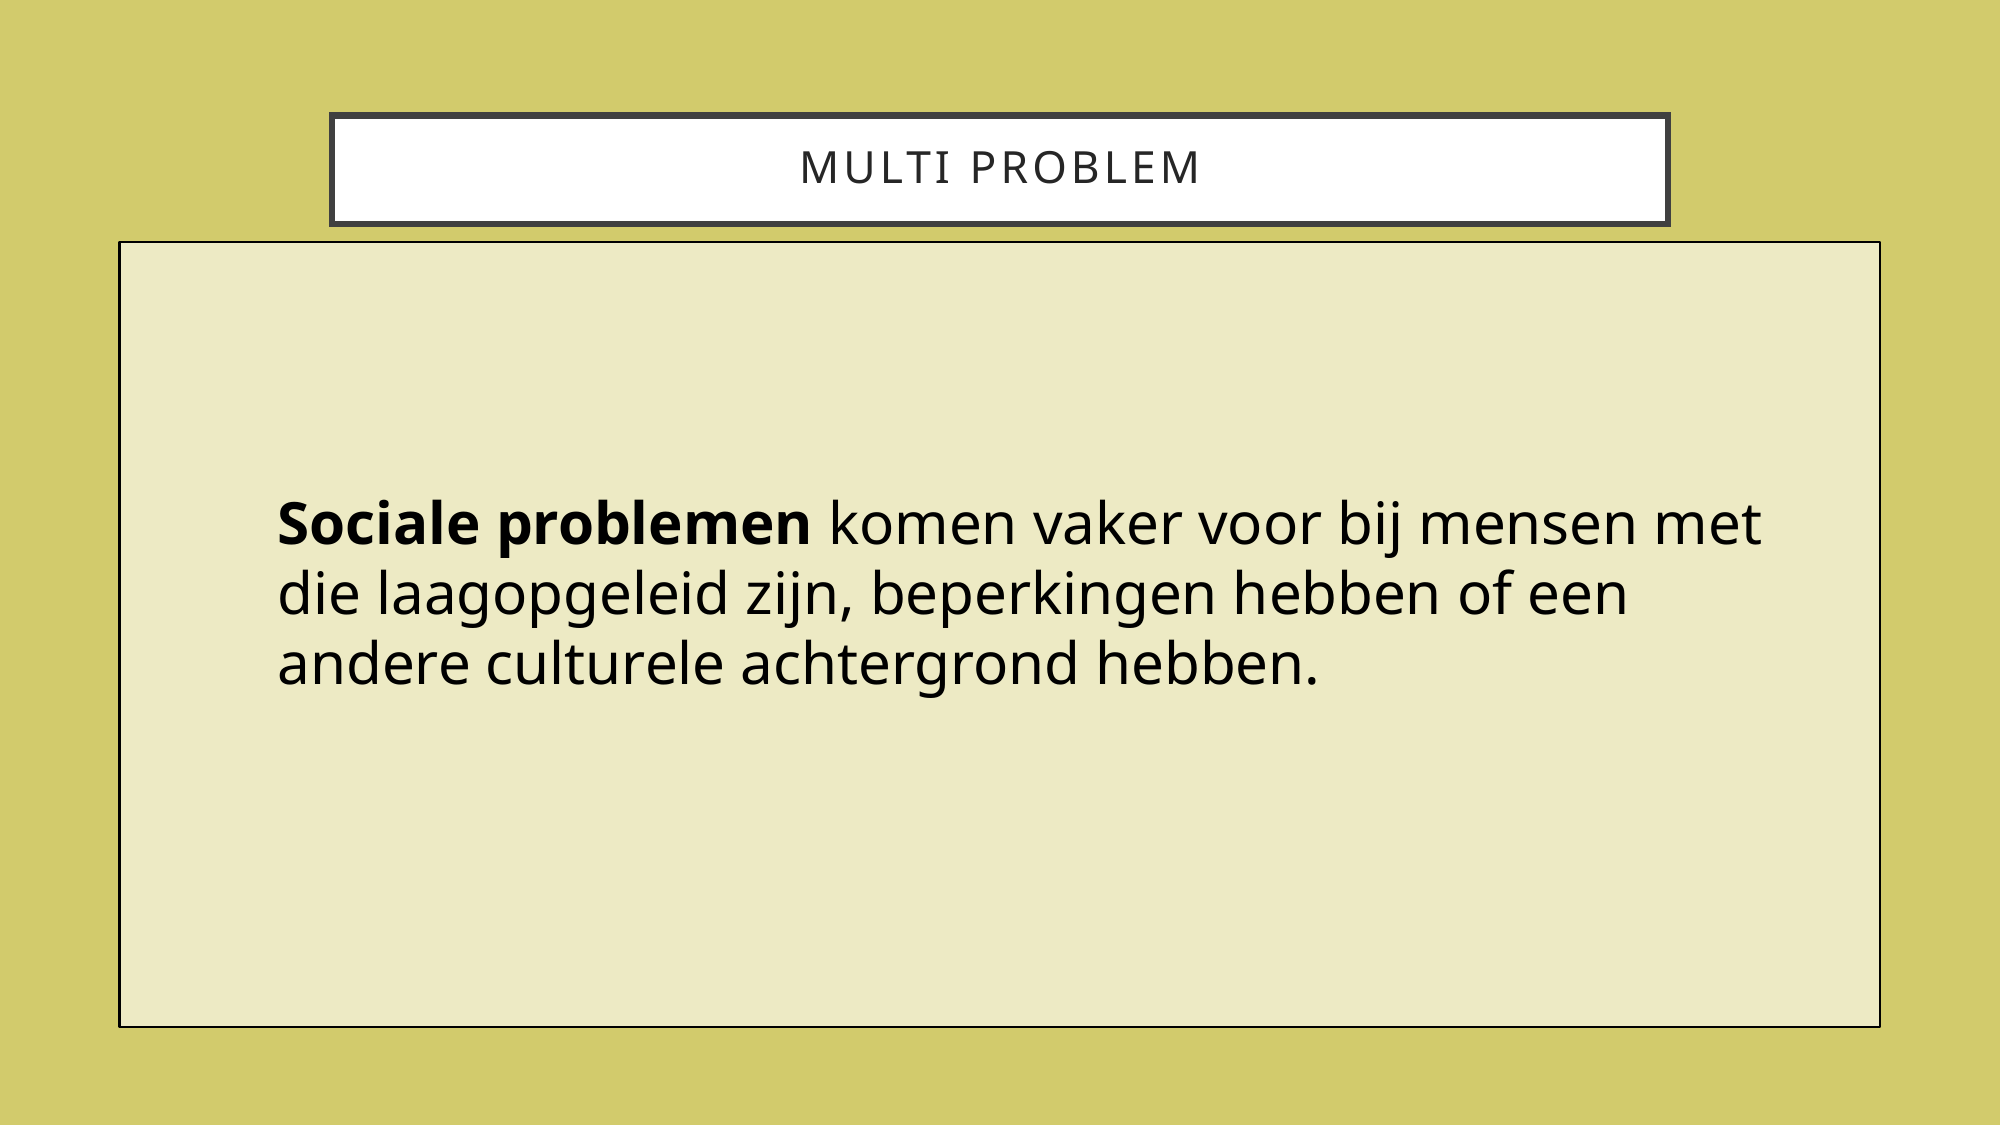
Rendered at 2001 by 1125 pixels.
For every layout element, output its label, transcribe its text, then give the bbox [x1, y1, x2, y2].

text_box Sociale problemen komen vaker voor bij mensen met die laagopgeleid zijn, beperkingen hebben of een andere culturele achtergrond hebben. [263, 478, 1843, 844]
title Multi problem [329, 112, 1671, 227]
text_box [118, 241, 1881, 1028]
